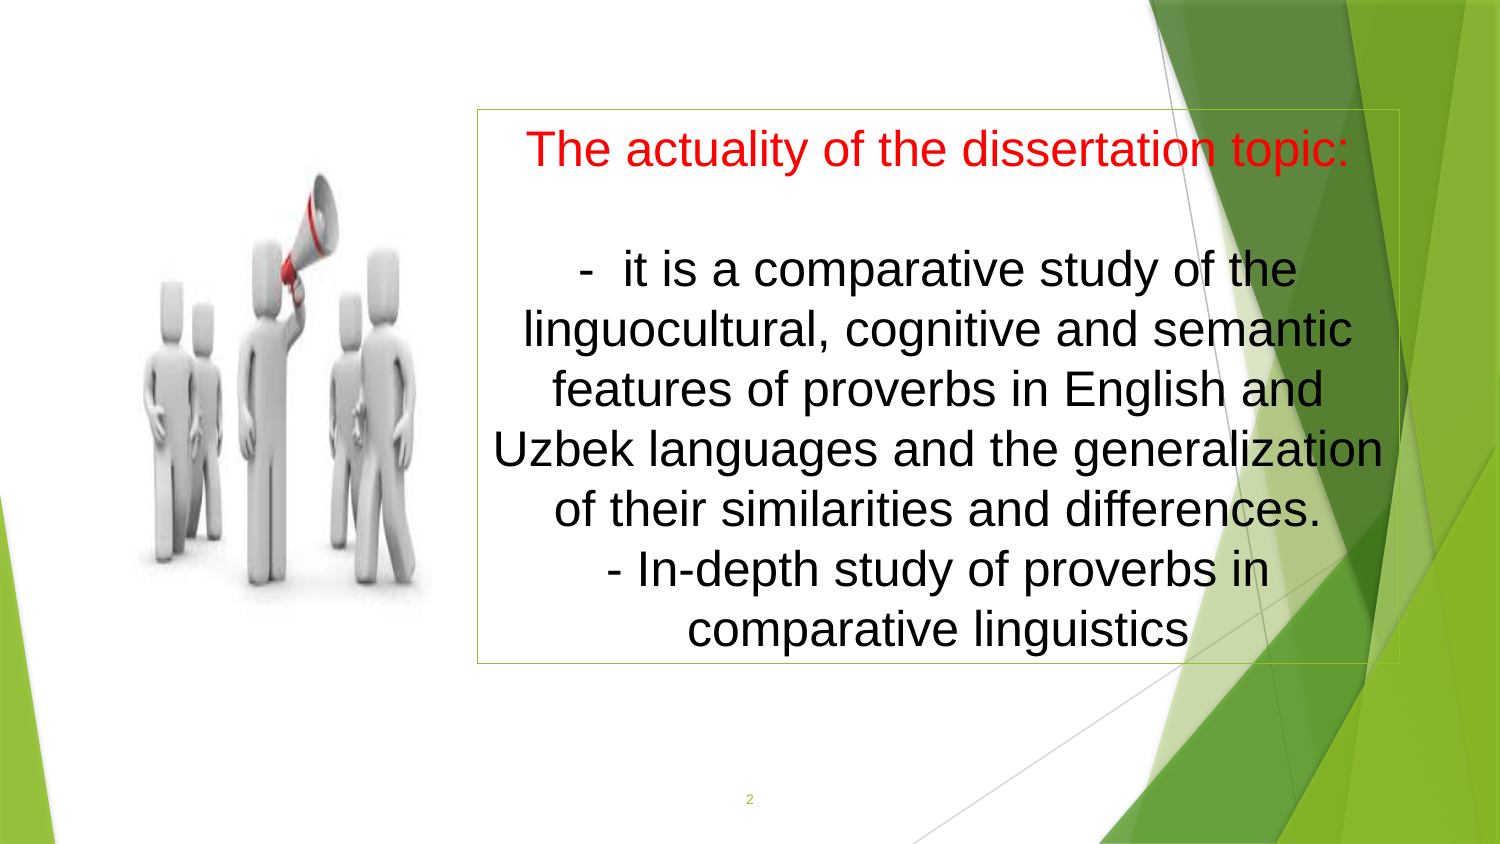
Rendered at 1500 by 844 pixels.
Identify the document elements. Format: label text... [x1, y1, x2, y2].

text_box The actuality of the dissertation topic: - it is a comparative study of the linguocultural, cognitive and semantic features of proverbs in English and Uzbek languages ​​and the generalization of their similarities and differences. - In-depth study of proverbs in comparative linguistics [477, 109, 1400, 664]
list [163, 660, 1337, 728]
picture [108, 121, 448, 648]
slide_number 2 [705, 753, 795, 844]
